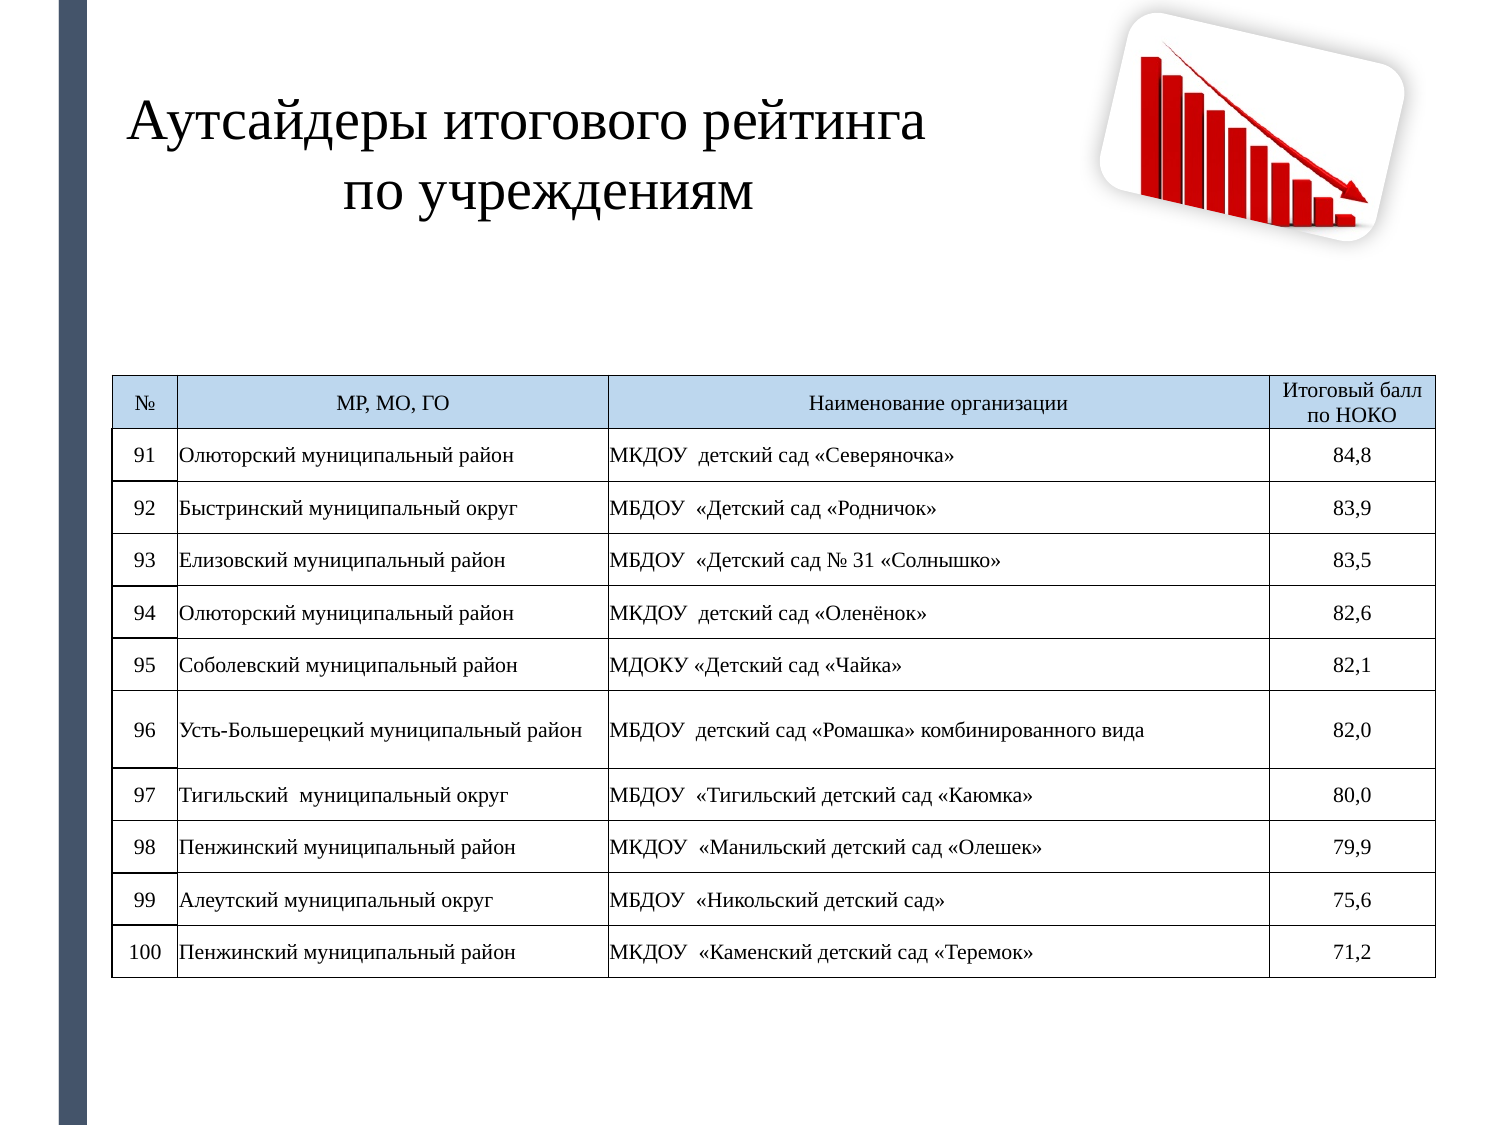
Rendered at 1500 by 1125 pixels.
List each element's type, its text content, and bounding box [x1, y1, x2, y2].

table_cell Пенжинский муниципальный район [178, 926, 608, 977]
table_cell 83,9 [1270, 482, 1435, 533]
table_cell 93 [113, 534, 177, 585]
picture [1099, 12, 1405, 242]
text_box Аутсайдеры итогового рейтинга по учреждениям [112, 73, 987, 229]
table_header Наименование организации [609, 376, 1269, 428]
table_cell Алеутский муниципальный округ [178, 873, 608, 925]
table_cell 100 [113, 926, 177, 977]
table_cell Елизовский муниципальный район [178, 534, 608, 585]
table_cell МКДОУ детский сад «Оленёнок» [609, 586, 1269, 638]
table_header Итоговый балл по НОКО [1270, 376, 1435, 428]
table_cell Тигильский муниципальный округ [178, 769, 608, 820]
table_cell Усть-Большерецкий муниципальный район [178, 691, 608, 768]
table_cell МКДОУ «Каменский детский сад «Теремок» [609, 926, 1269, 977]
table_cell МБДОУ детский сад «Ромашка» комбинированного вида [609, 691, 1269, 768]
table_cell 97 [113, 769, 177, 820]
table_cell 82,0 [1270, 691, 1435, 768]
table_cell МДОКУ «Детский сад «Чайка» [609, 639, 1269, 690]
table_cell 82,1 [1270, 639, 1435, 690]
table_cell 80,0 [1270, 769, 1435, 820]
table_cell 83,5 [1270, 534, 1435, 585]
table_cell 94 [113, 587, 177, 637]
table_cell 75,6 [1270, 873, 1435, 925]
table_cell Быстринский муниципальный округ [178, 482, 608, 533]
table_cell МКДОУ «Манильский детский сад «Олешек» [609, 821, 1269, 872]
table_header МР, МО, ГО [178, 376, 608, 428]
table_cell 91 [113, 429, 177, 480]
table_cell 92 [113, 482, 177, 533]
table_cell Олюторский муниципальный район [178, 586, 608, 638]
table_cell МБДОУ «Тигильский детский сад «Каюмка» [609, 769, 1269, 820]
table_cell Пенжинский муниципальный район [178, 821, 608, 872]
table_cell Соболевский муниципальный район [178, 639, 608, 690]
table_cell Олюторский муниципальный район [178, 429, 608, 481]
table_cell МБДОУ «Детский сад № 31 «Солнышко» [609, 534, 1269, 585]
table_cell 96 [113, 691, 177, 767]
table_cell МБДОУ «Никольский детский сад» [609, 873, 1269, 925]
table_cell 84,8 [1270, 429, 1435, 481]
table_header № [113, 376, 177, 428]
table_cell 79,9 [1270, 821, 1435, 872]
table_cell 98 [113, 821, 177, 872]
table_cell 71,2 [1270, 926, 1435, 977]
table_cell 99 [113, 874, 177, 924]
table_cell 82,6 [1270, 586, 1435, 638]
table_cell МБДОУ «Детский сад «Родничок» [609, 482, 1269, 533]
table_cell МКДОУ детский сад «Северяночка» [609, 429, 1269, 481]
table_cell 95 [113, 639, 177, 690]
